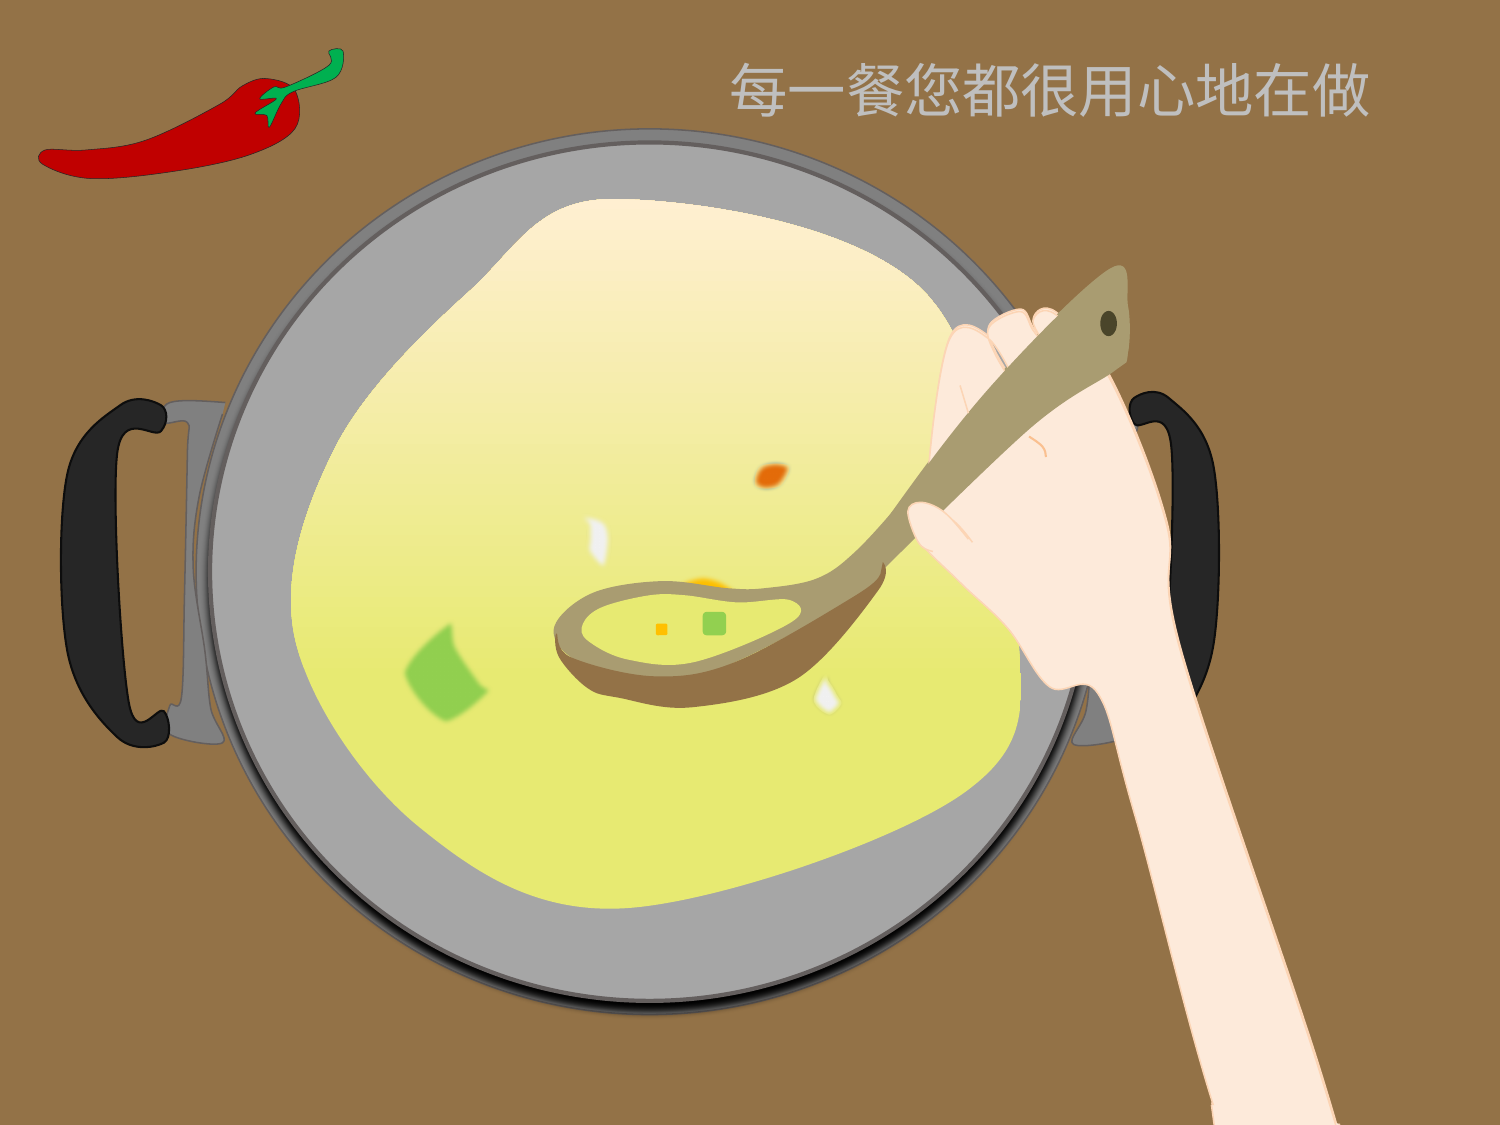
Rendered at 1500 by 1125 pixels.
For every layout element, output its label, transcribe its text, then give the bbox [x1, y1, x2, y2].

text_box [34, 46, 345, 180]
text_box [194, 126, 968, 639]
text_box [207, 140, 948, 991]
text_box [550, 257, 1371, 1125]
text_box [403, 622, 490, 723]
text_box 每一餐您都很用心地在做 [714, 46, 1430, 132]
text_box [207, 654, 373, 926]
text_box [58, 397, 172, 750]
text_box [164, 399, 226, 745]
text_box [288, 197, 874, 902]
